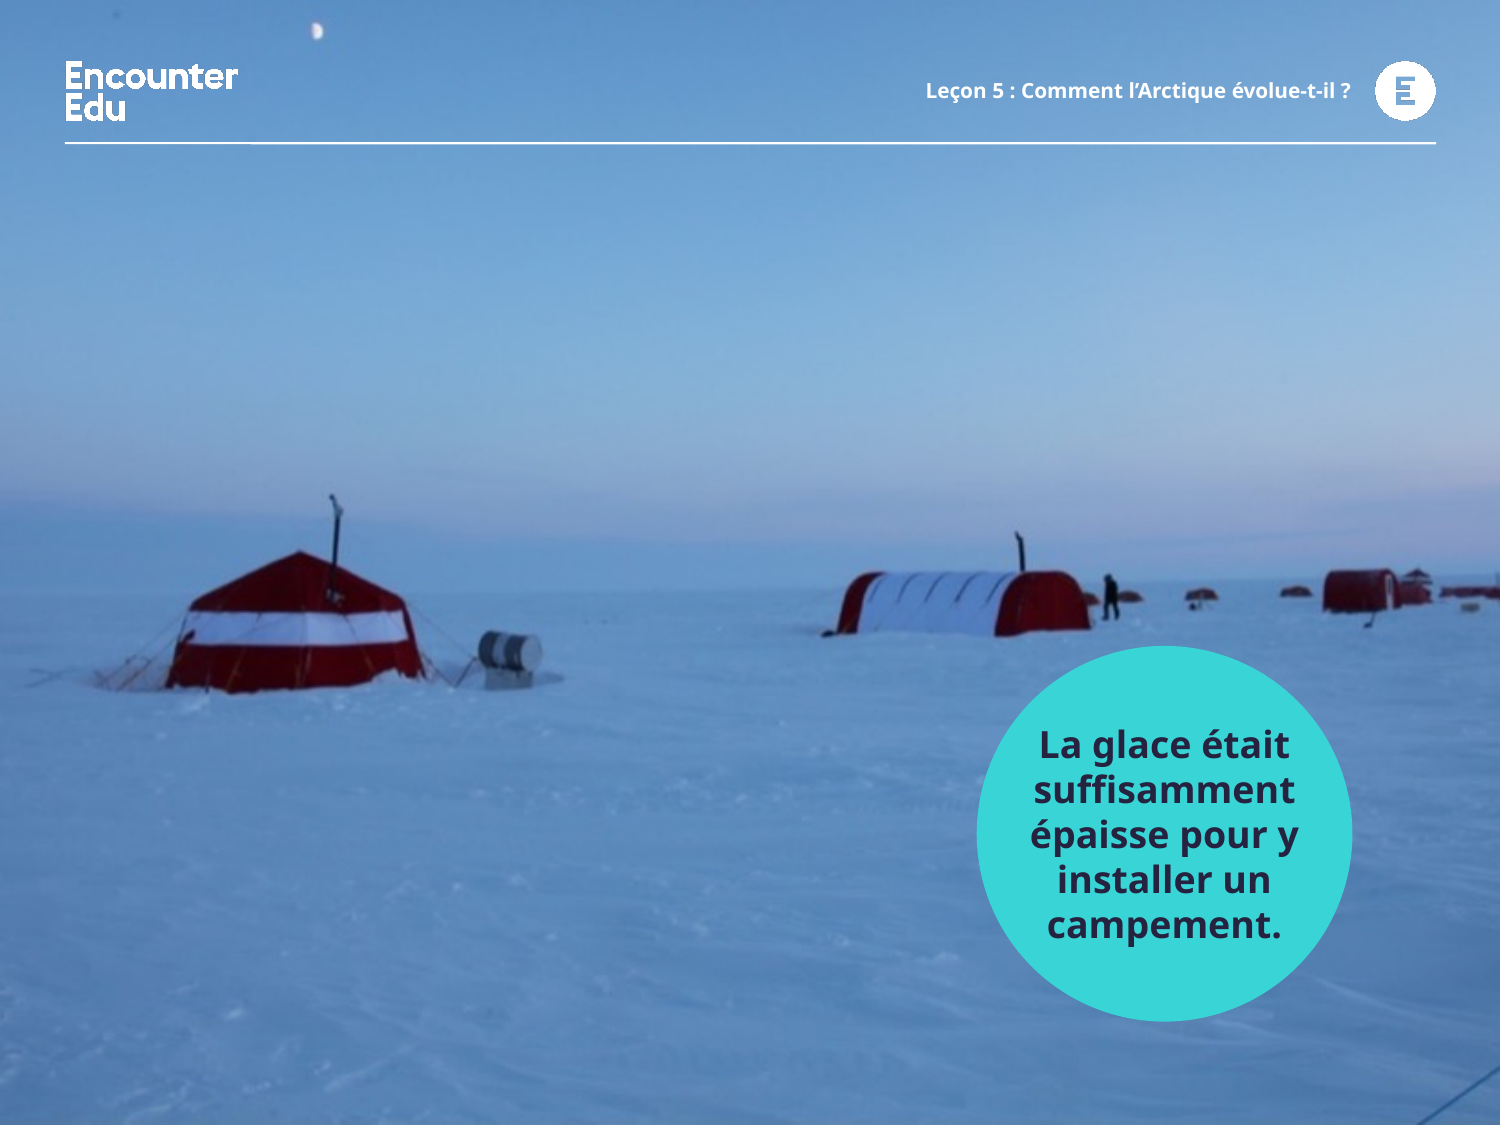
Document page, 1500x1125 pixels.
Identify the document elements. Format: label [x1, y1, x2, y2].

text_box [976, 645, 1353, 1022]
picture [0, 0, 1500, 1125]
